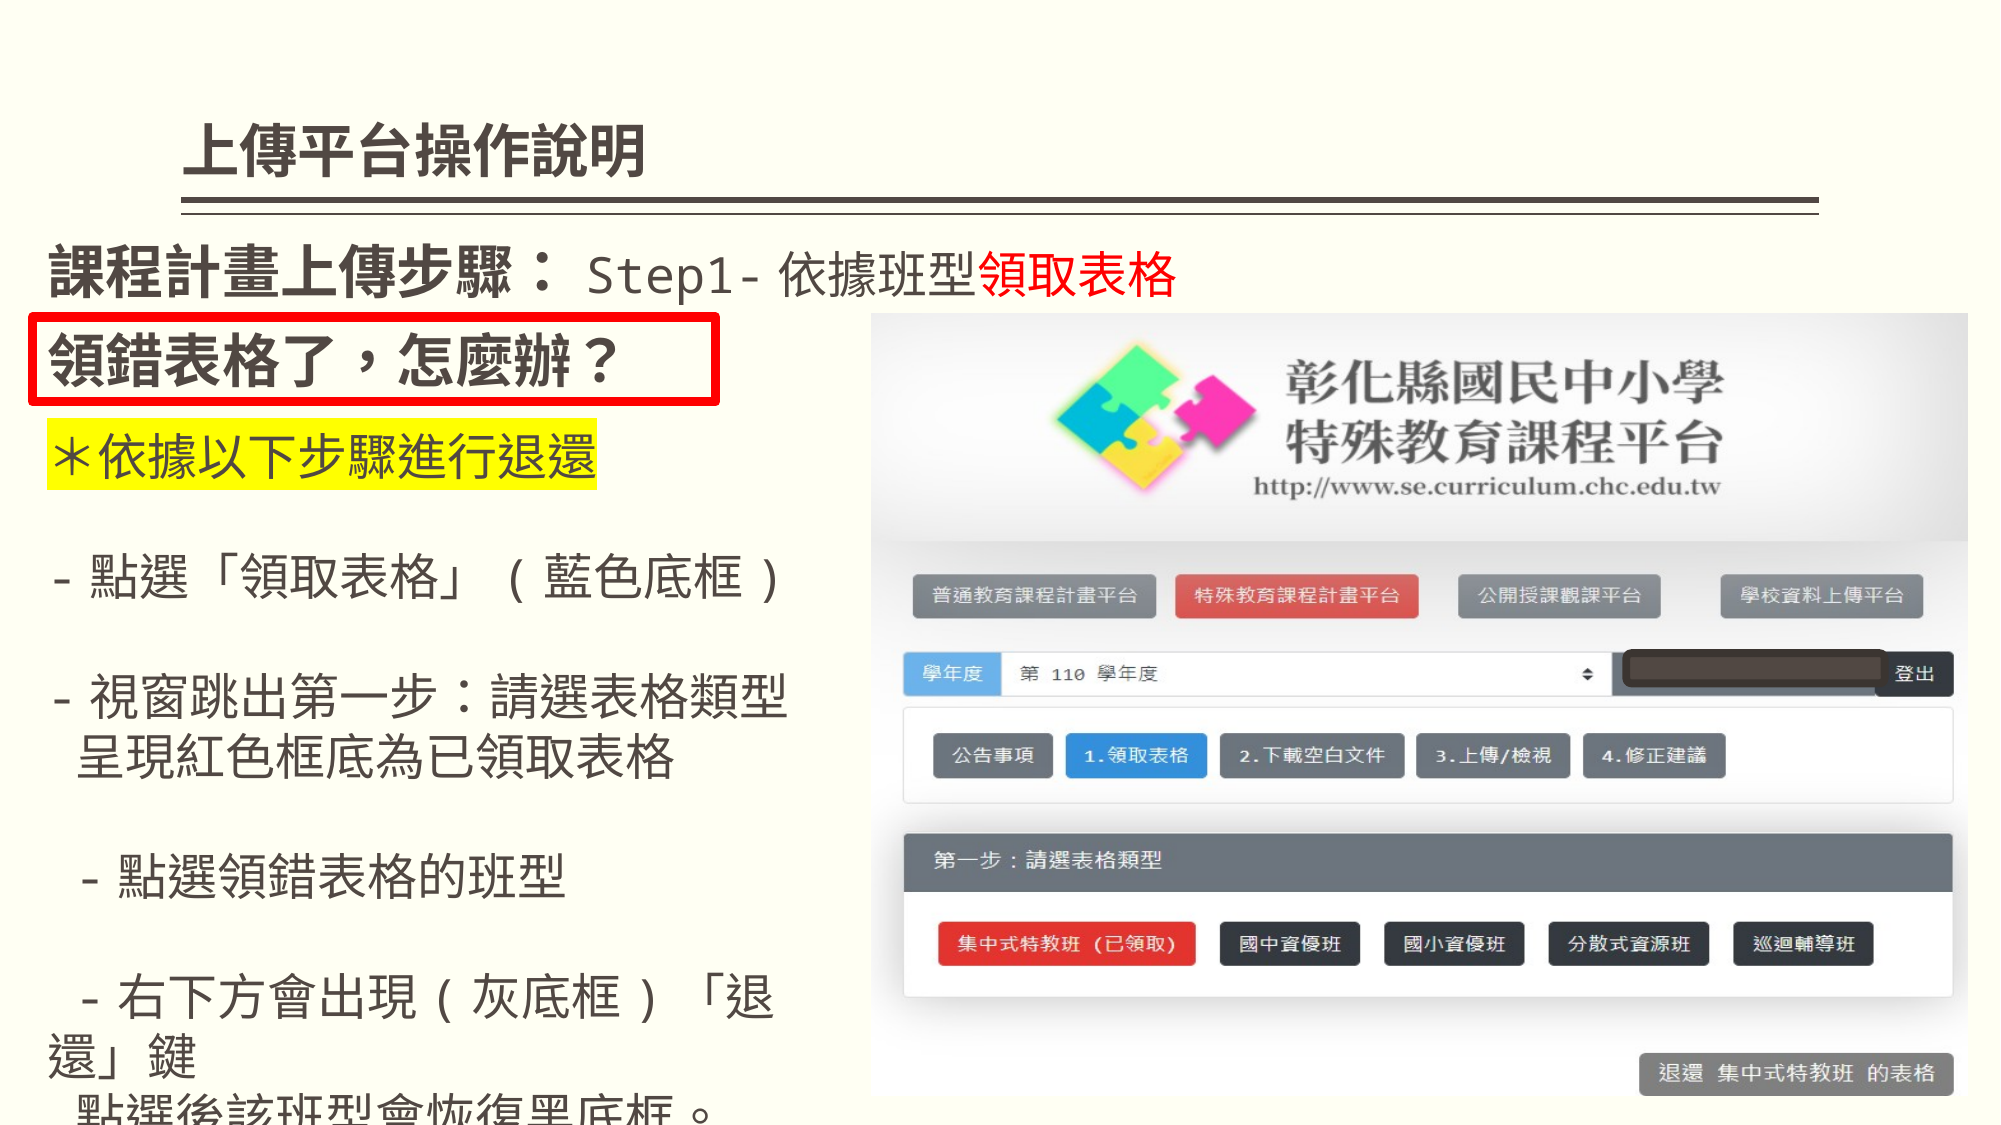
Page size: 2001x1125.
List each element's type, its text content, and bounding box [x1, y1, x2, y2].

title 上傳平台操作說明 [181, 12, 1819, 193]
text_box ＊依據以下步驟進行退還 -點選「領取表格」(藍色底框) -視窗跳出第一步：請選表格類型 呈現紅色框底為已領取表格 -點選領錯表格的班型 -右下方會出現(灰底框)「退還」鍵 點選後該班型會恢復黑底框。 [32, 418, 872, 1125]
picture [871, 313, 1968, 1096]
text_box 課程計畫上傳步驟：Step1-依據班型領取表格 [32, 228, 1204, 313]
text_box 領錯表格了，怎麼辦？ [32, 317, 716, 402]
